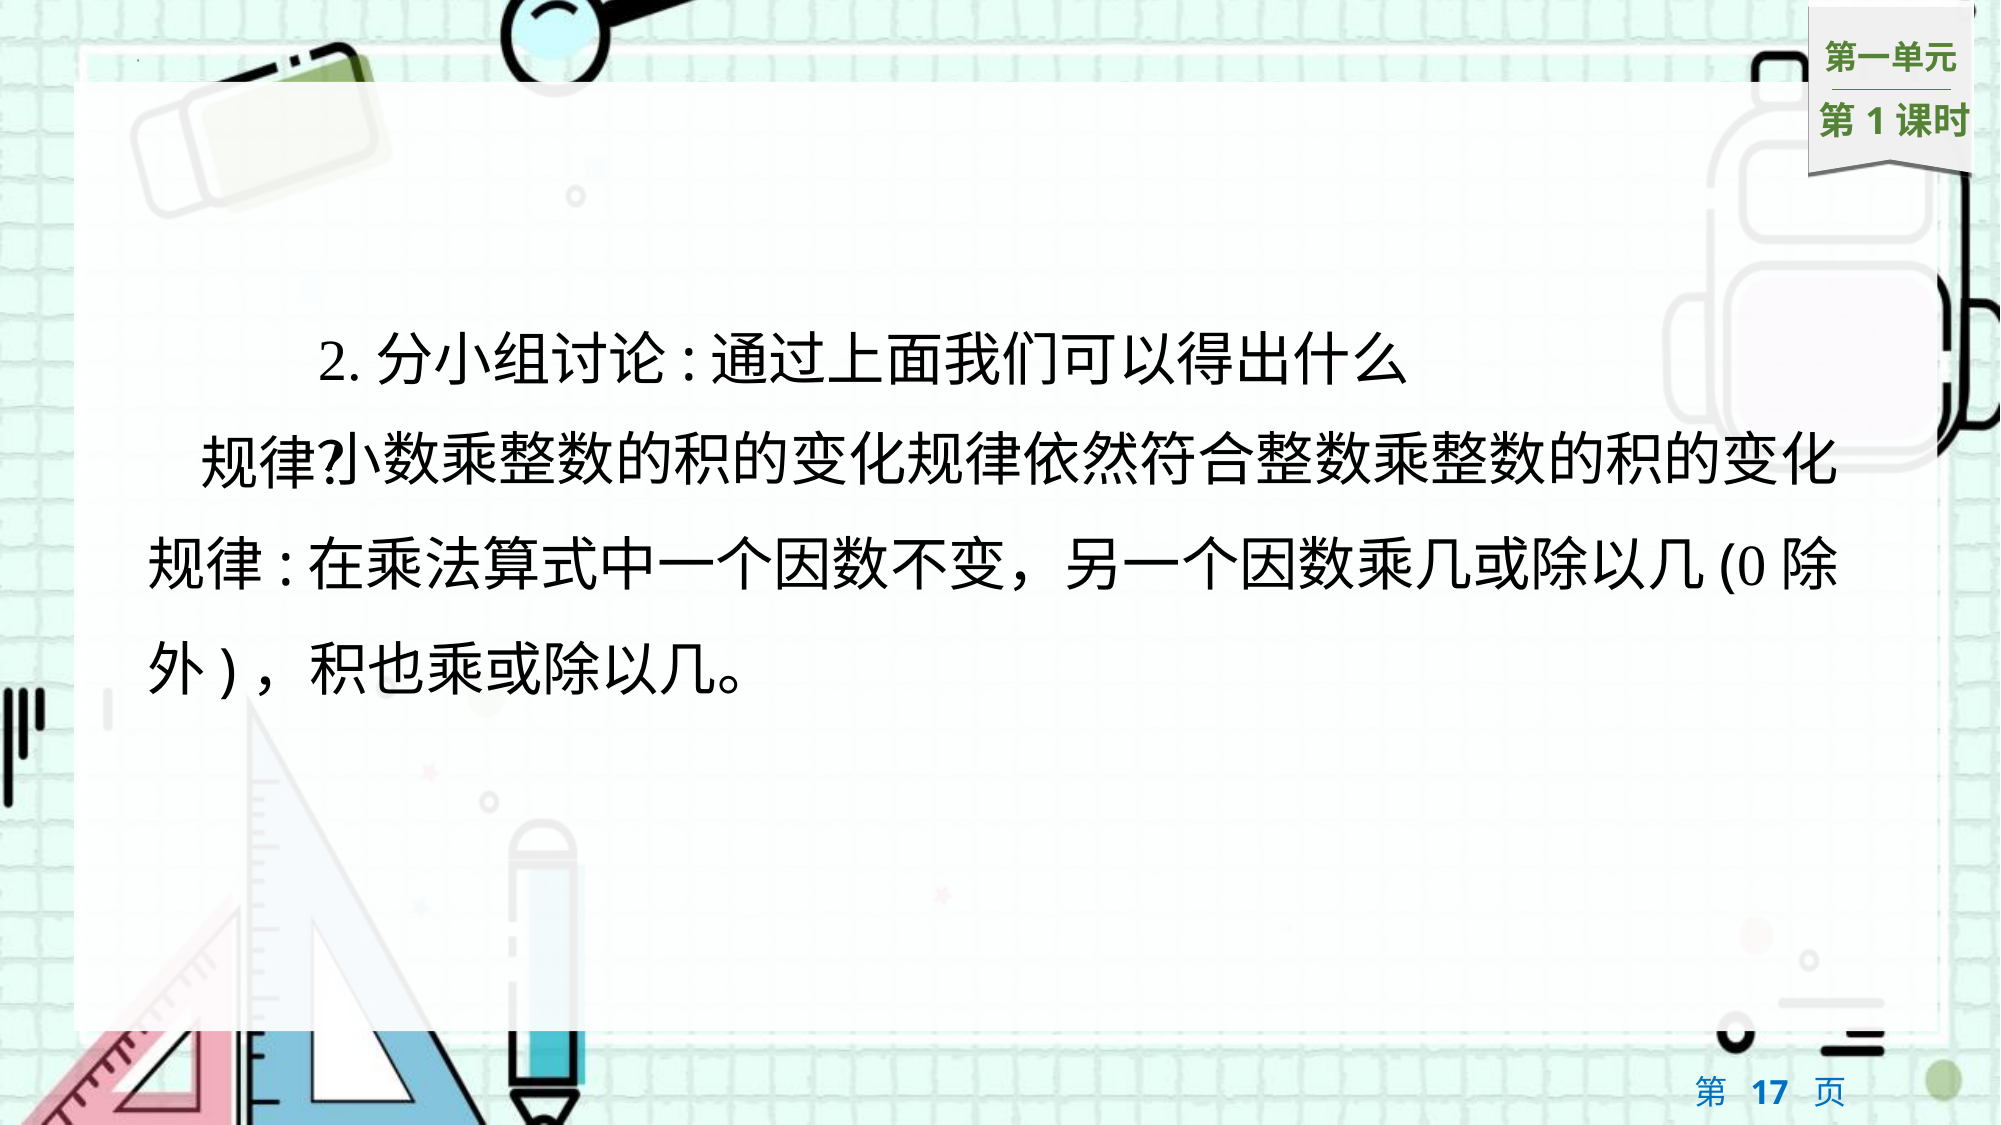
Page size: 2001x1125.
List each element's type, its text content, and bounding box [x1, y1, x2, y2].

text_box 小数乘整数的积的变化规律依然符合整数乘整数的积的变化规律:在乘法算式中一个因数不变，另一个因数乘几或除以几(0除外)，积也乘或除以几。 [147, 387, 1853, 703]
text_box 2.分小组讨论:通过上面我们可以得出什么规律？ [199, 286, 1467, 387]
picture [0, 0, 2000, 1125]
picture [1938, 168, 1971, 176]
